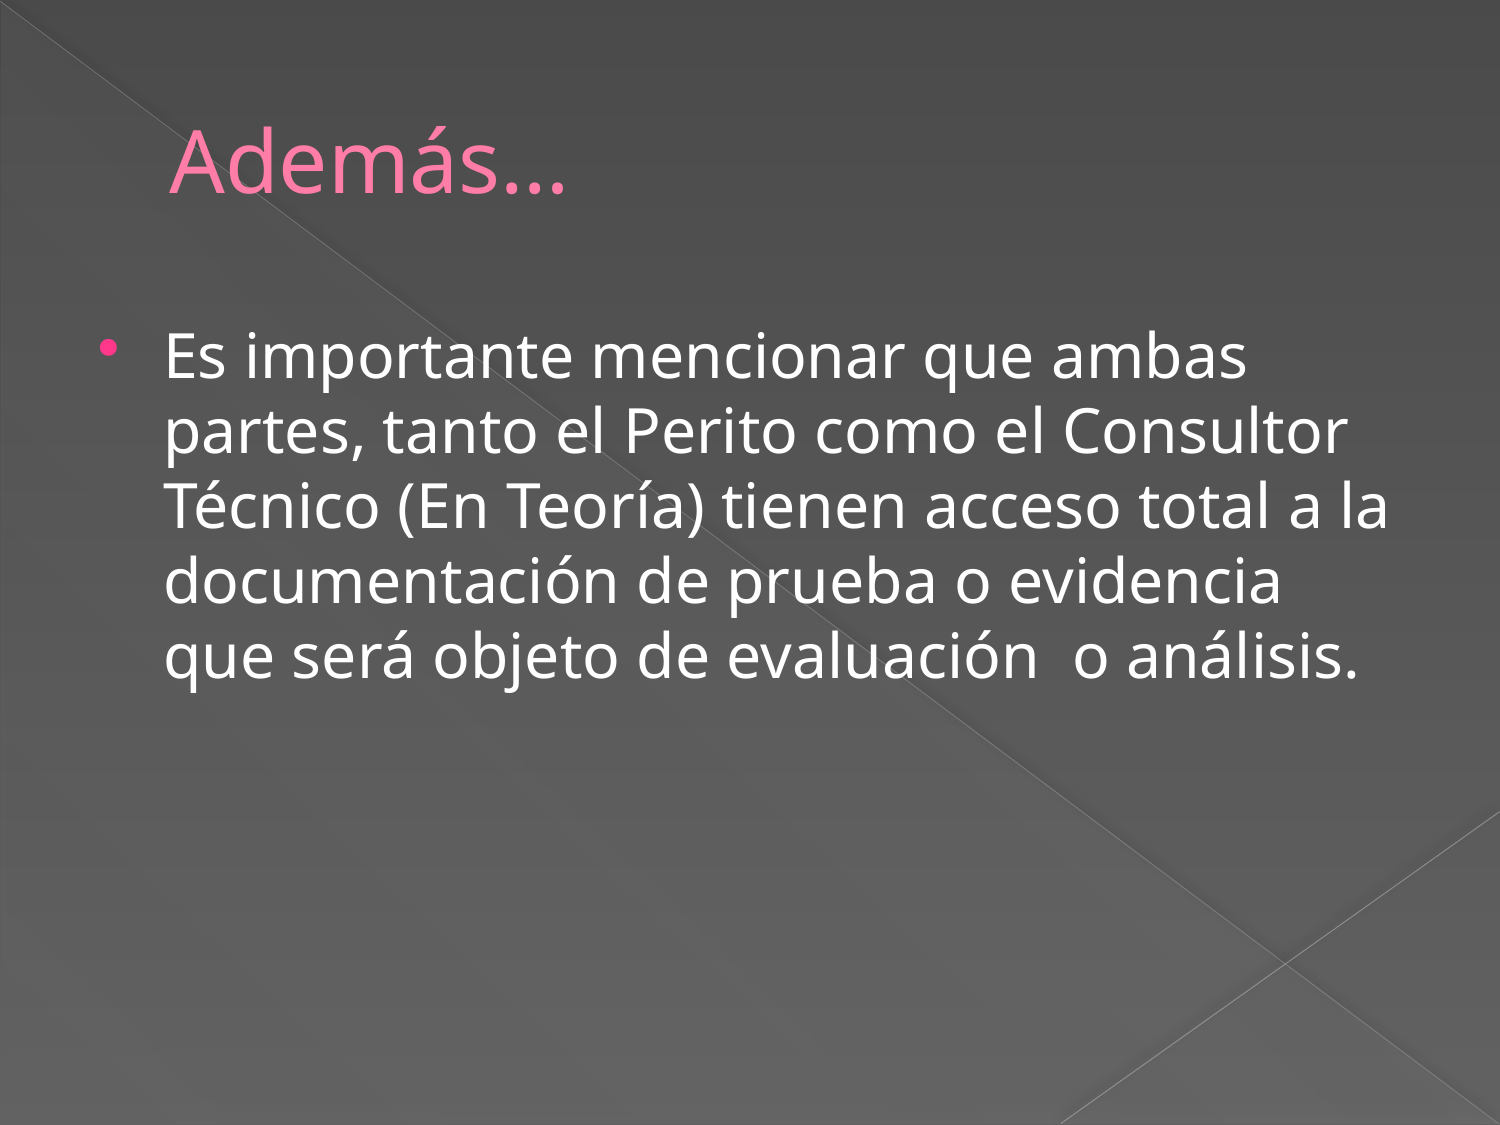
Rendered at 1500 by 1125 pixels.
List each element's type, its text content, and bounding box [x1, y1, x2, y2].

list Es importante mencionar que ambas partes, tanto el Perito como el Consultor Técnico (En Teoría) tienen acceso total a la documentación de prueba o evidencia que será objeto de evaluación o análisis. [75, 308, 1425, 1059]
title Además… [75, 43, 1425, 274]
